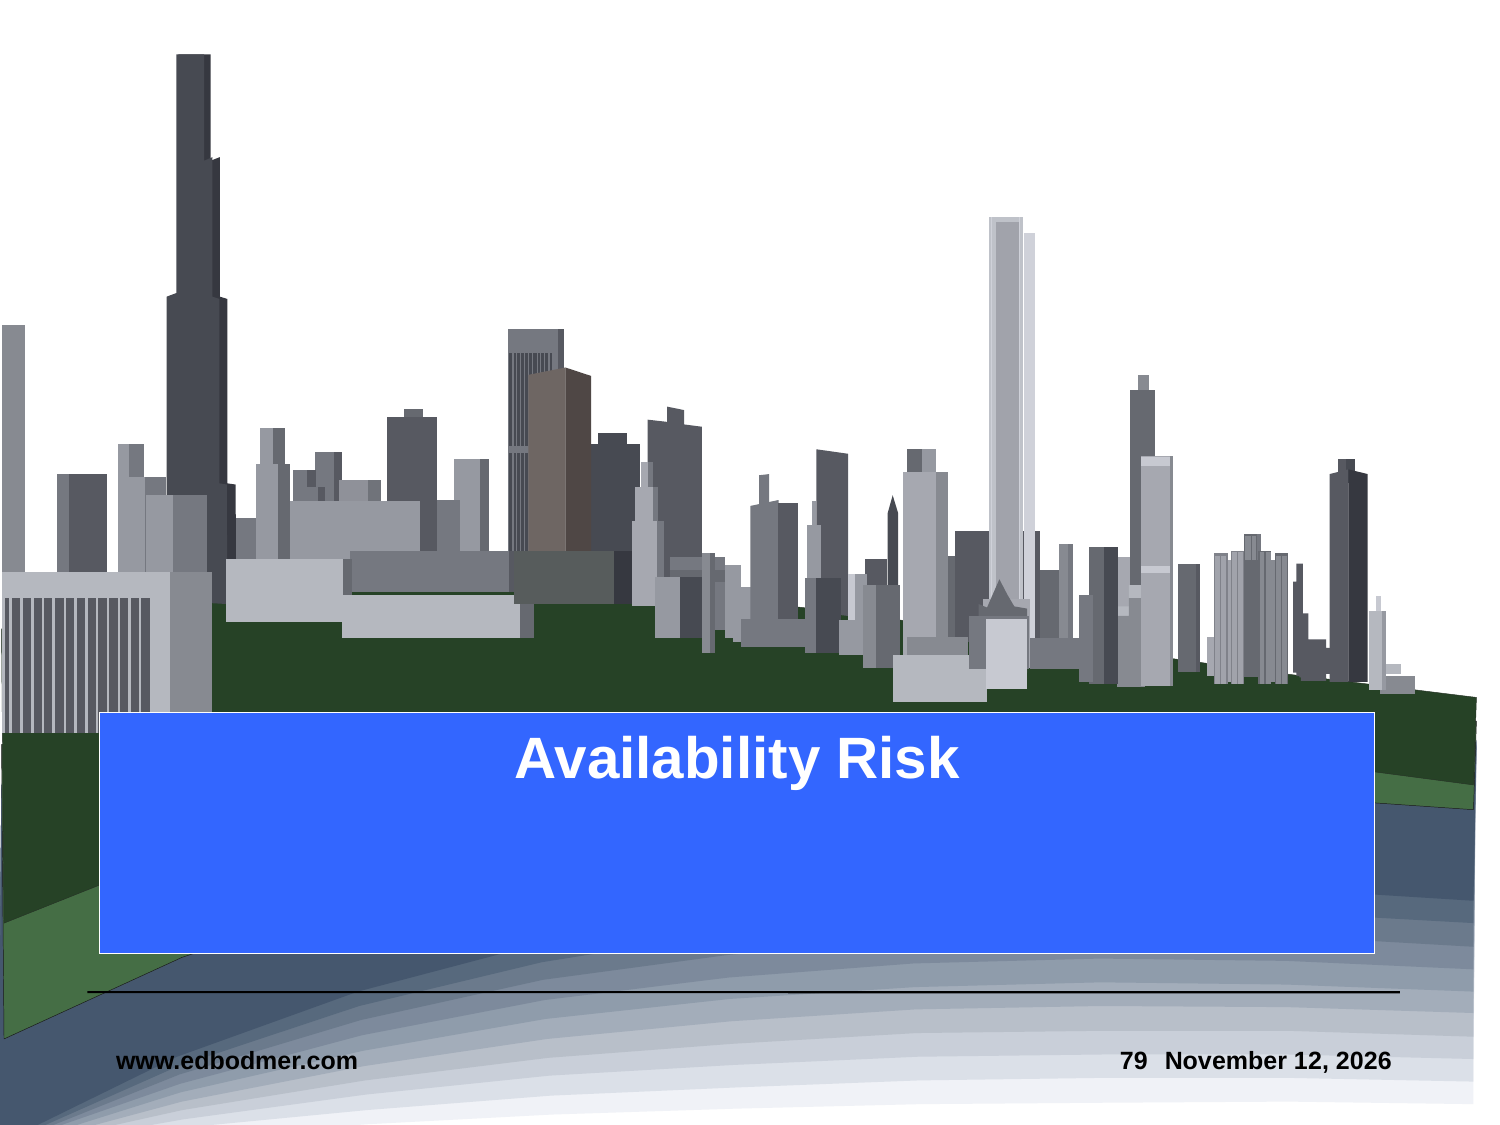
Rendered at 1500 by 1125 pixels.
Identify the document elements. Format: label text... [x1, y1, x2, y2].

title Availability Risk [99, 712, 1375, 954]
